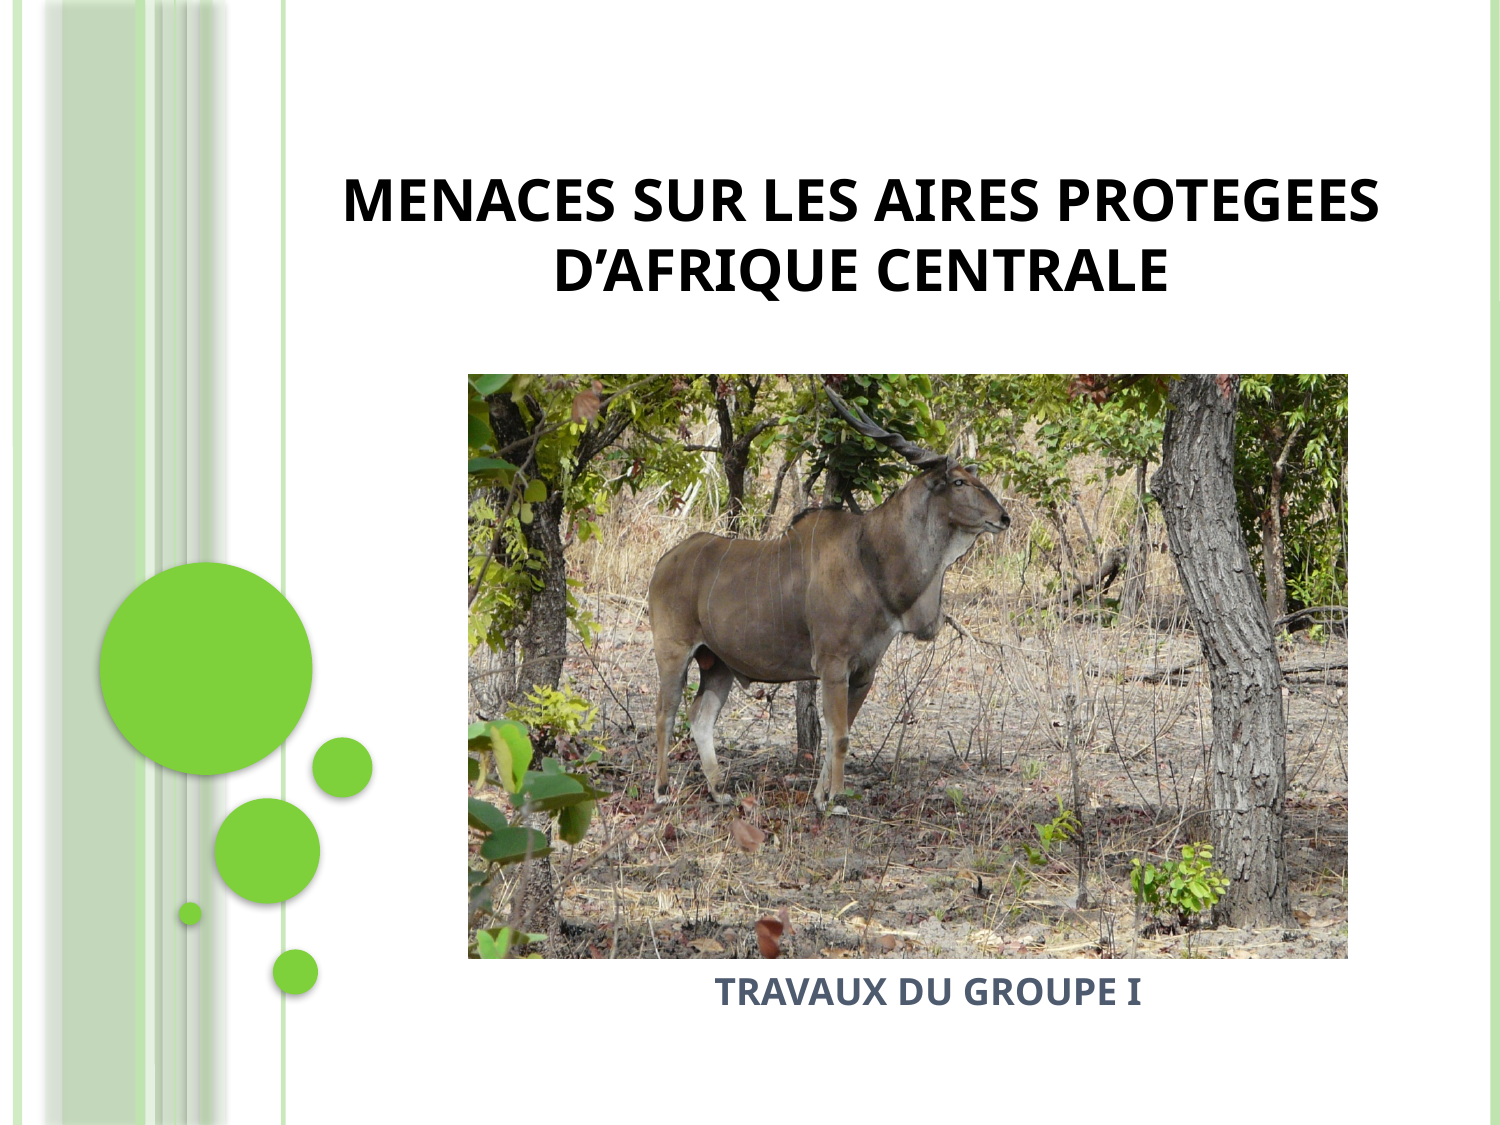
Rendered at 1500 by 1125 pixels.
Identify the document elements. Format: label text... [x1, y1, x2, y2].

title MENACES SUR LES AIRES PROTEGEES D’AFRIQUE CENTRALE [269, 0, 1454, 311]
subtitle TRAVAUX DU GROUPE I [421, 960, 1435, 1093]
picture [468, 374, 1349, 960]
